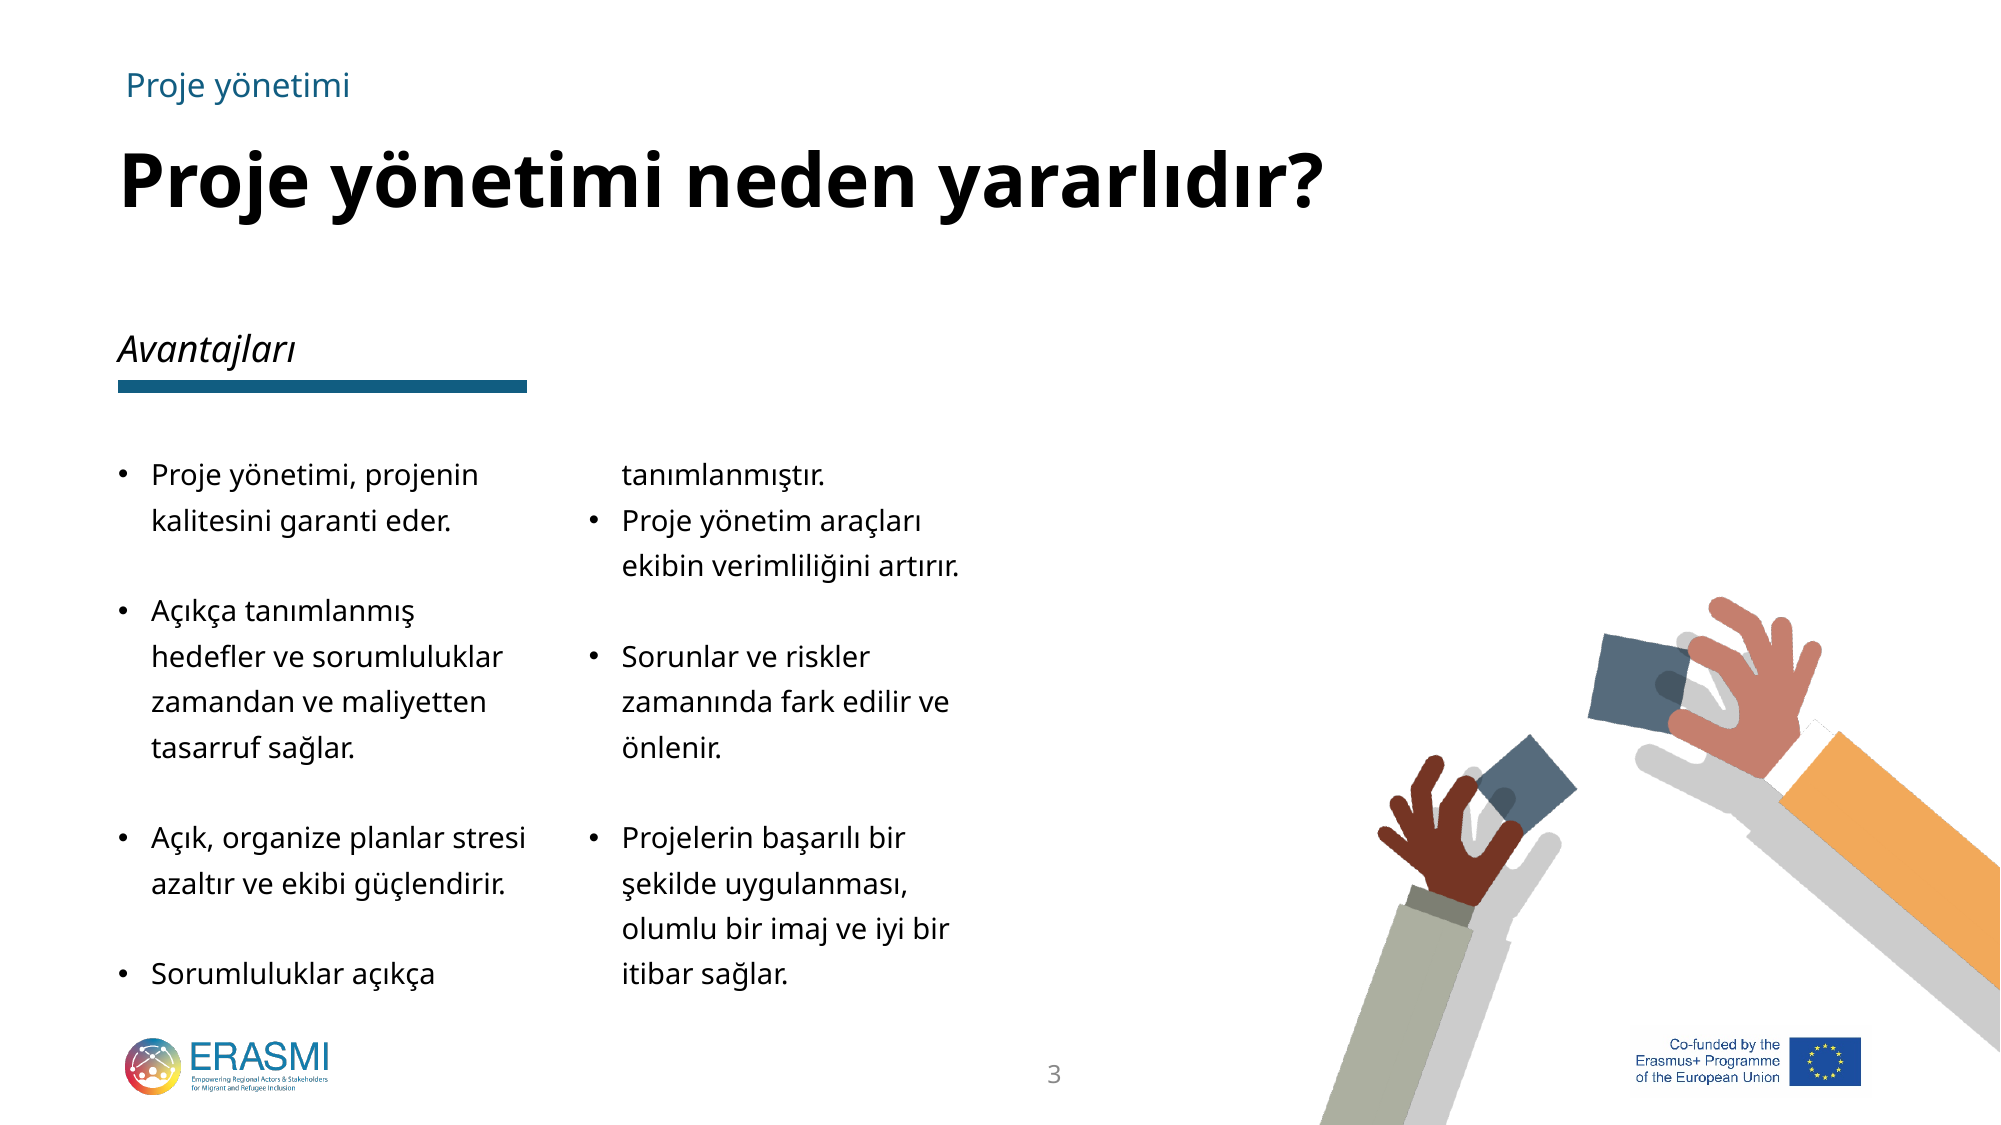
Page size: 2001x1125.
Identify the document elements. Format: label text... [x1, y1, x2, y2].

list Avantajları [117, 311, 528, 371]
picture [118, 1035, 332, 1098]
title Proje yönetimi neden yararlıdır? [117, 138, 1583, 297]
list Proje yönetimi, projenin kalitesini garanti eder. Açıkça tanımlanmış hedefler ve sorumluluklar zamandan ve maliyetten tasarruf sağlar. Açık, organize planlar stresi azaltır ve ekibi güçlendirir. Sorumluluklar açıkça tanımlanmıştır. Proje yönetim araçları ekibin verimliliğini artırır. Sorunlar ve riskler zamanında fark edilir ve önlenir. Projelerin başarılı bir şekilde uygulanması, olumlu bir imaj ve iyi bir itibar sağlar. [117, 445, 1472, 1013]
picture [1222, 541, 2000, 1125]
